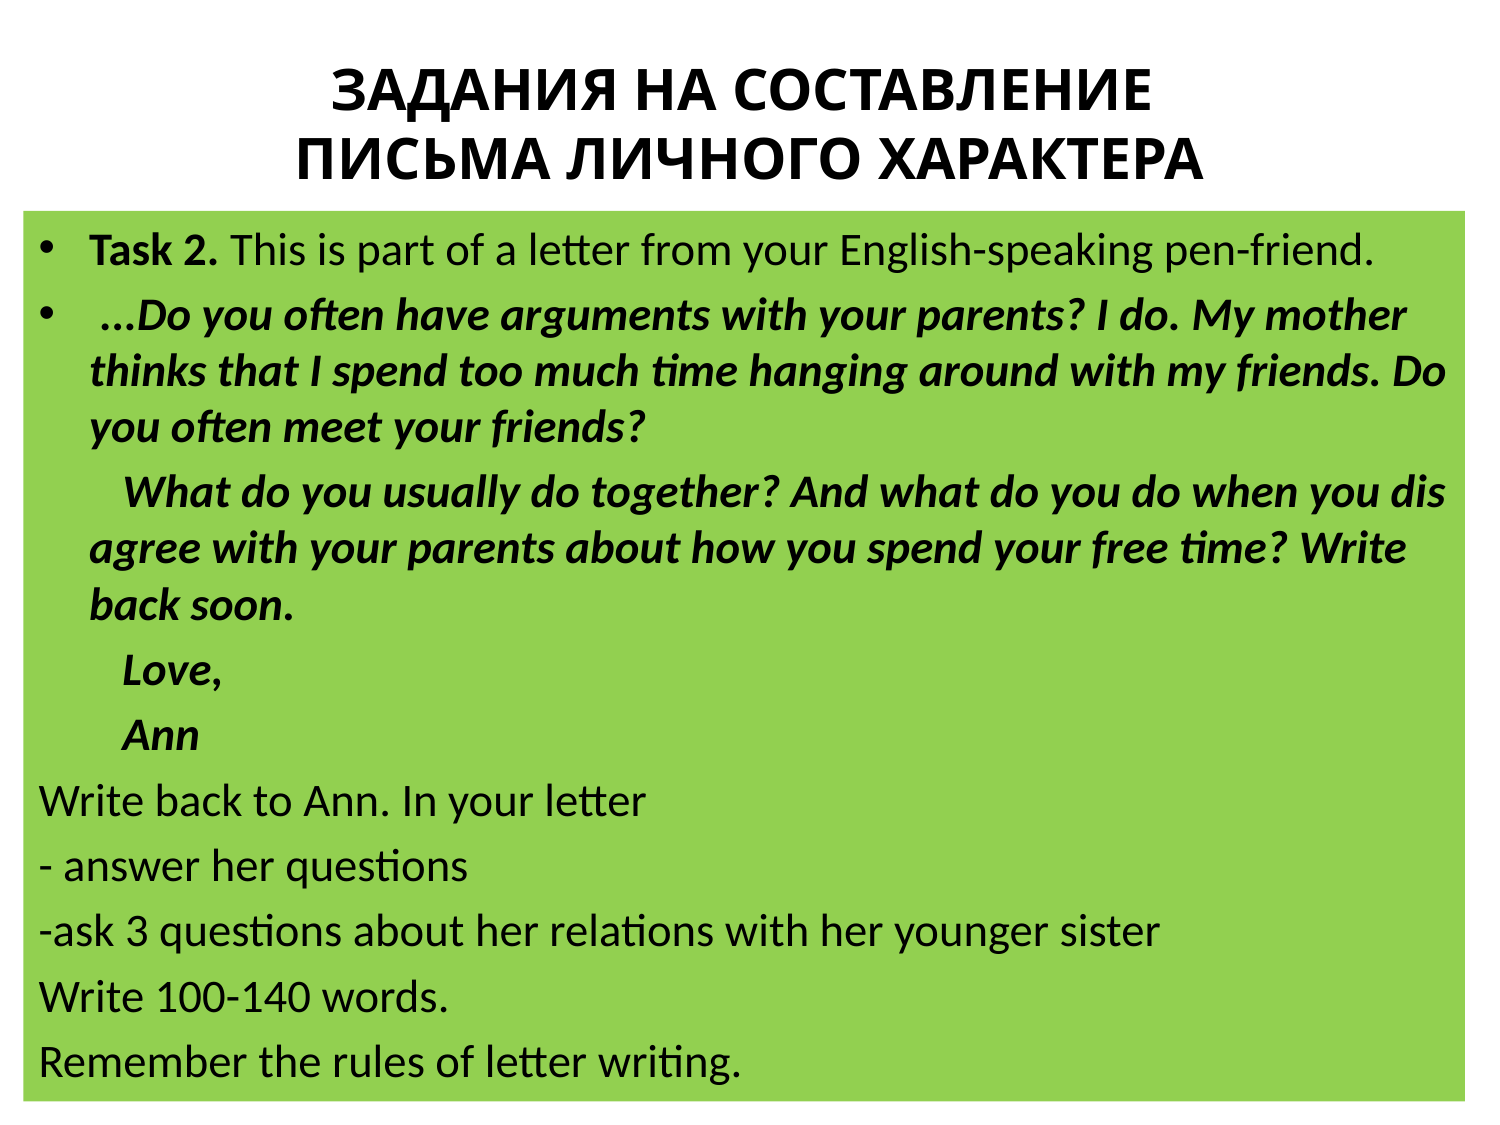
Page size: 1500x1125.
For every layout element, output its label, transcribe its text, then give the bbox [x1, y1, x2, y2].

list Task 2. This is part of a letter from your English-speaking pen-friend. ...Do you often have arguments with your parents? I do. My mother thinks that I spend too much time hanging around with my friends. Do you often meet your friends? What do you usually do together? And what do you do when you dis­agree with your parents about how you spend your free time? Write back soon. Love, Ann Write back to Ann. In your letter - answer her questions -ask 3 questions about her relations with her younger sister Write 100-140 words. Remember the rules of letter writing. [23, 210, 1465, 1102]
title ЗАДАНИЯ НА СОСТАВЛЕНИЕ ПИСЬМА ЛИЧНОГО ХАРАКТЕРА [75, 45, 1425, 200]
